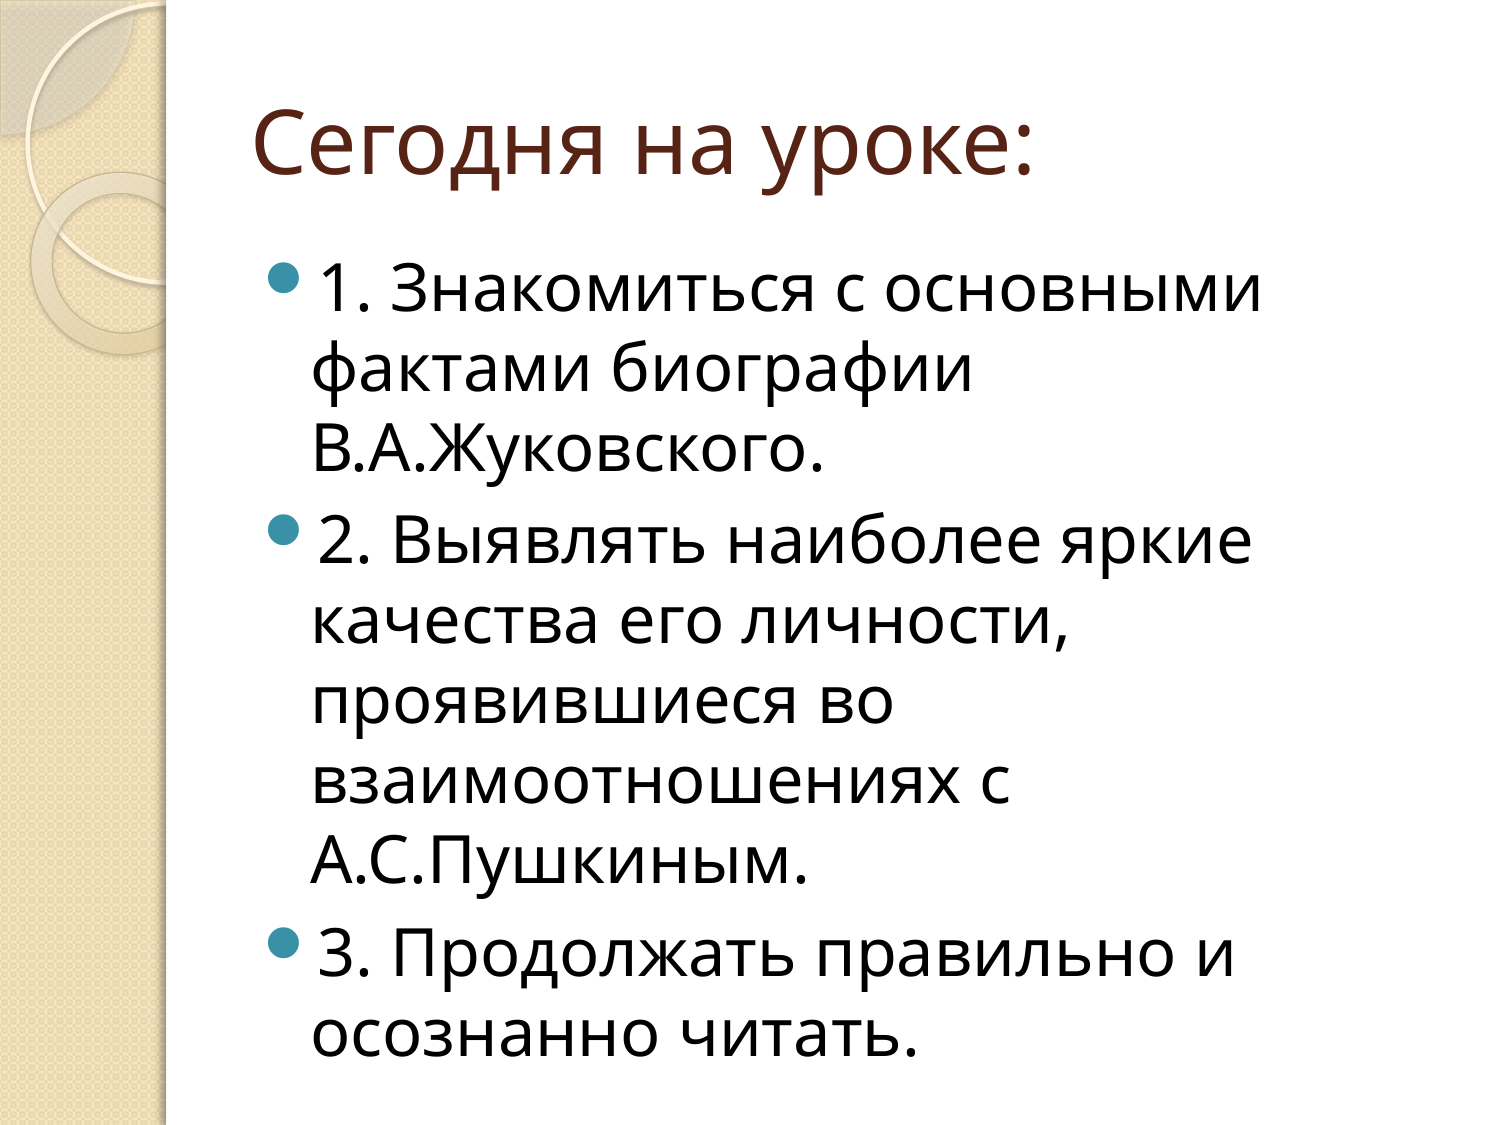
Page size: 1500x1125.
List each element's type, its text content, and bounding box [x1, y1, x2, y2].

list 1. Знакомиться с основными фактами биографии В.А.Жуковского. 2. Выявлять наиболее яркие качества его личности, проявившиеся во взаимоотношениях с А.С.Пушкиным. 3. Продолжать правильно и осознанно читать. [235, 237, 1466, 1025]
title Сегодня на уроке: [235, 45, 1466, 233]
